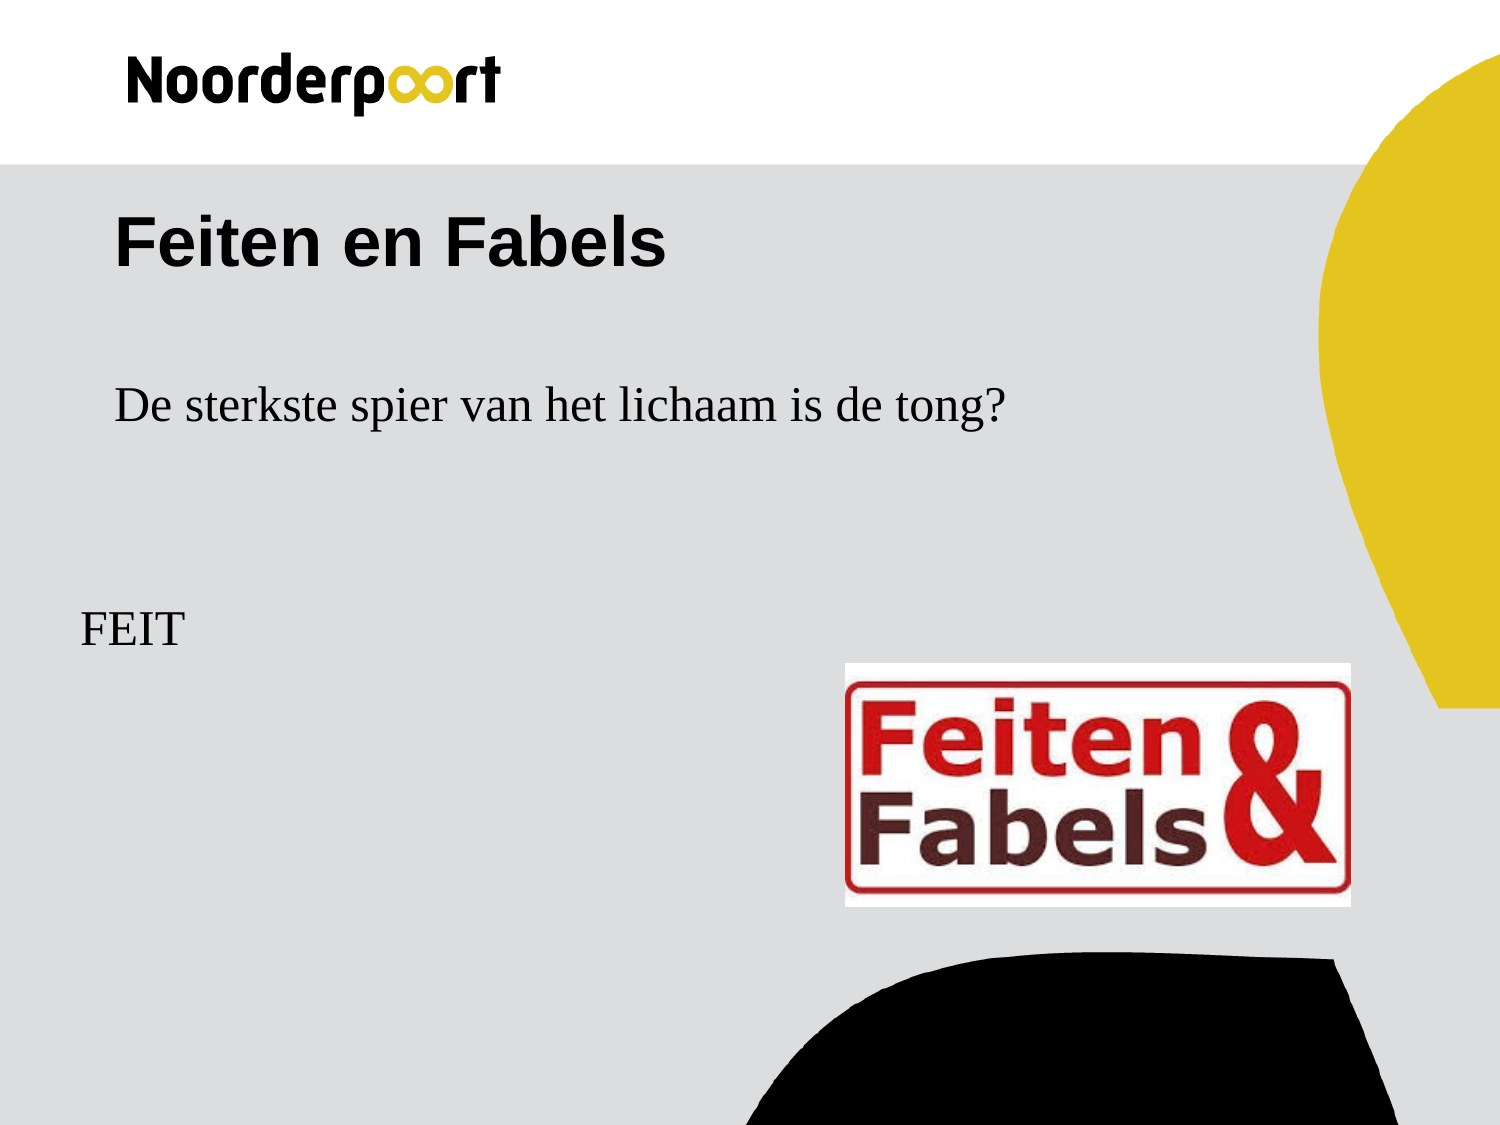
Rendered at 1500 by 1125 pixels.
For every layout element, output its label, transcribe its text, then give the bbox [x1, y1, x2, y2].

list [845, 662, 1351, 908]
text_box FEIT [65, 588, 730, 723]
title Feiten en Fabels [99, 185, 1283, 292]
text_box De sterkste spier van het lichaam is de tong? [99, 363, 1055, 439]
picture [0, 0, 1500, 1125]
